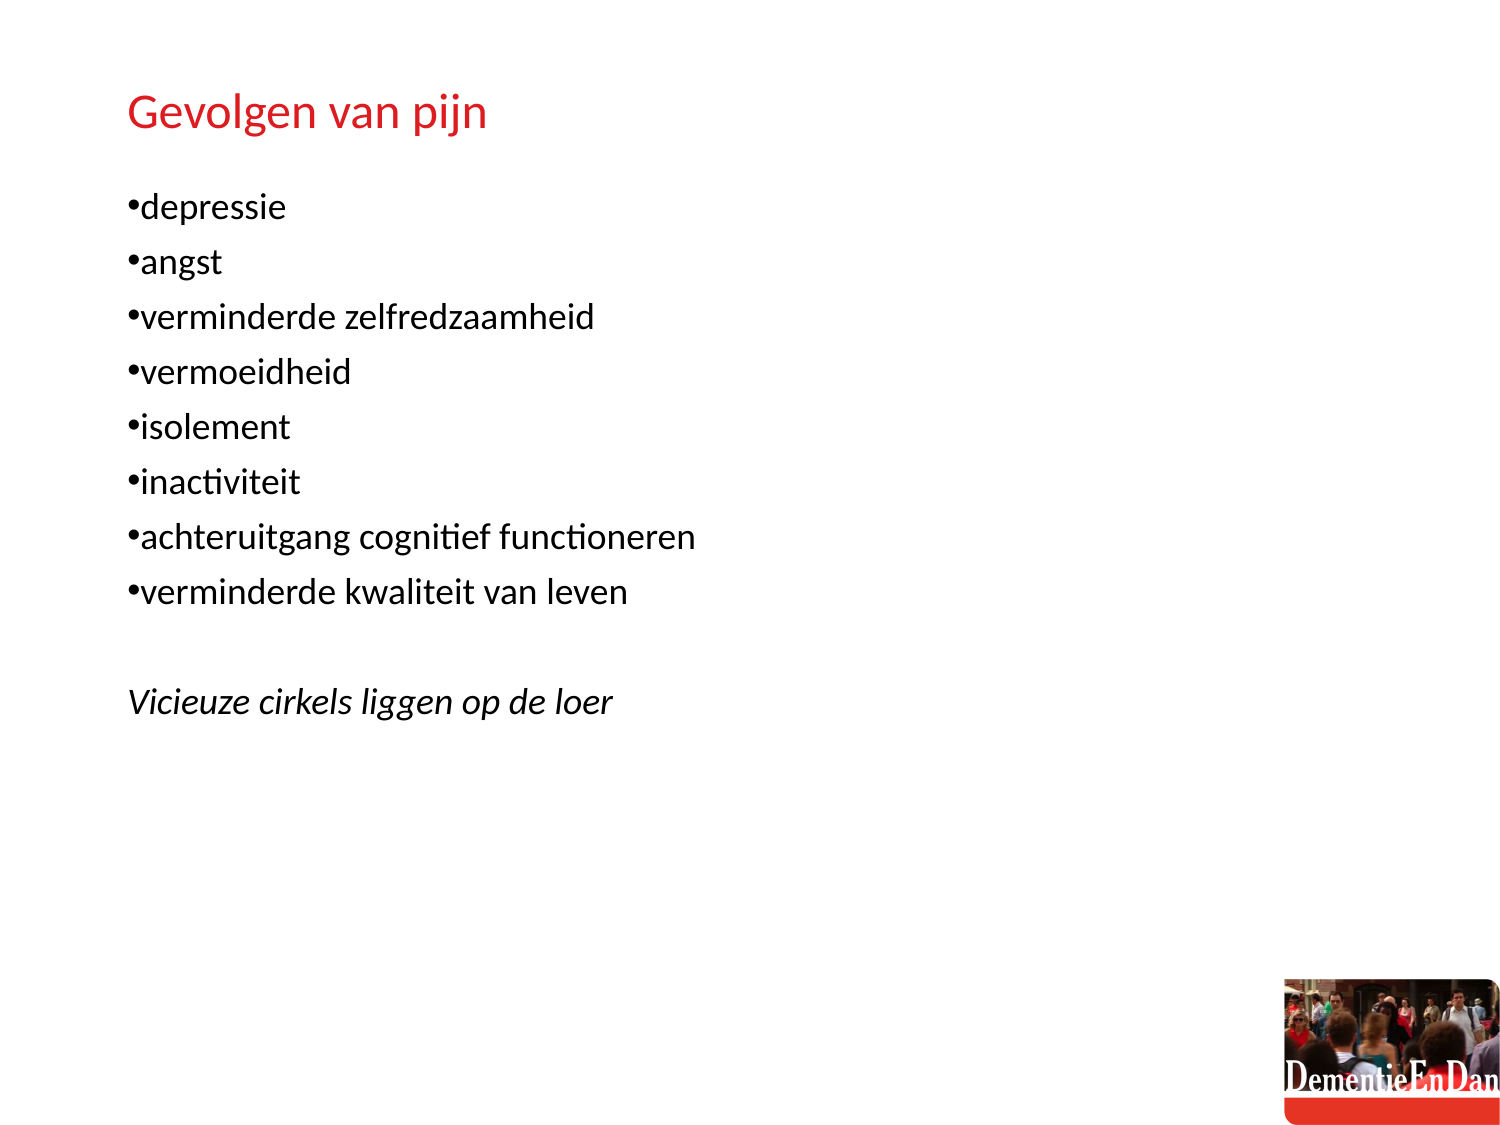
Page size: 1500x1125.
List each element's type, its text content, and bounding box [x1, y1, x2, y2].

text_box depressie angst verminderde zelfredzaamheid vermoeidheid isolement inactiviteit achteruitgang cognitief functioneren verminderde kwaliteit van leven Vicieuze cirkels liggen op de loer [112, 174, 963, 730]
picture [1283, 979, 1500, 1125]
text_box Gevolgen van pijn [112, 71, 1400, 146]
